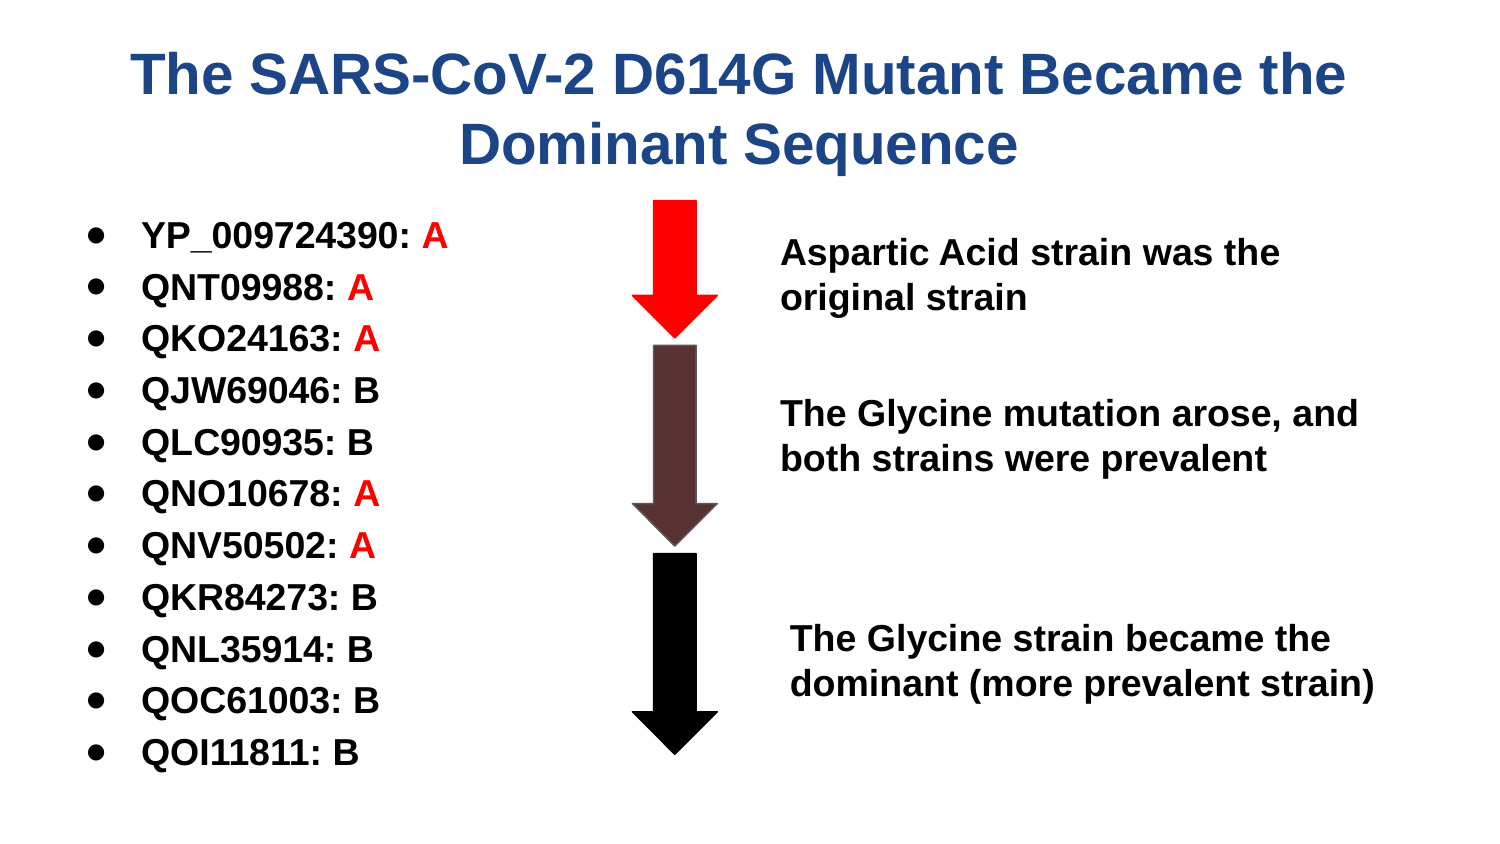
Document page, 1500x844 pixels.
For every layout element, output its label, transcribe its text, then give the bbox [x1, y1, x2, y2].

list YP_009724390: A QNT09988: A QKO24163: A QJW69046: B QLC90935: B QNO10678: A QNV50502: A QKR84273: B QNL35914: B QOC61003: B QOI11811: B [51, 189, 511, 807]
text_box [632, 553, 718, 755]
text_box [632, 345, 718, 547]
text_box The Glycine mutation arose, and both strains were prevalent [765, 373, 1429, 483]
text_box [632, 200, 718, 338]
title The SARS-CoV-2 D614G Mutant Became the Dominant Sequence [40, 20, 1438, 202]
text_box The Glycine strain became the dominant (more prevalent strain) [774, 599, 1438, 709]
text_box Aspartic Acid strain was the original strain [765, 212, 1429, 323]
